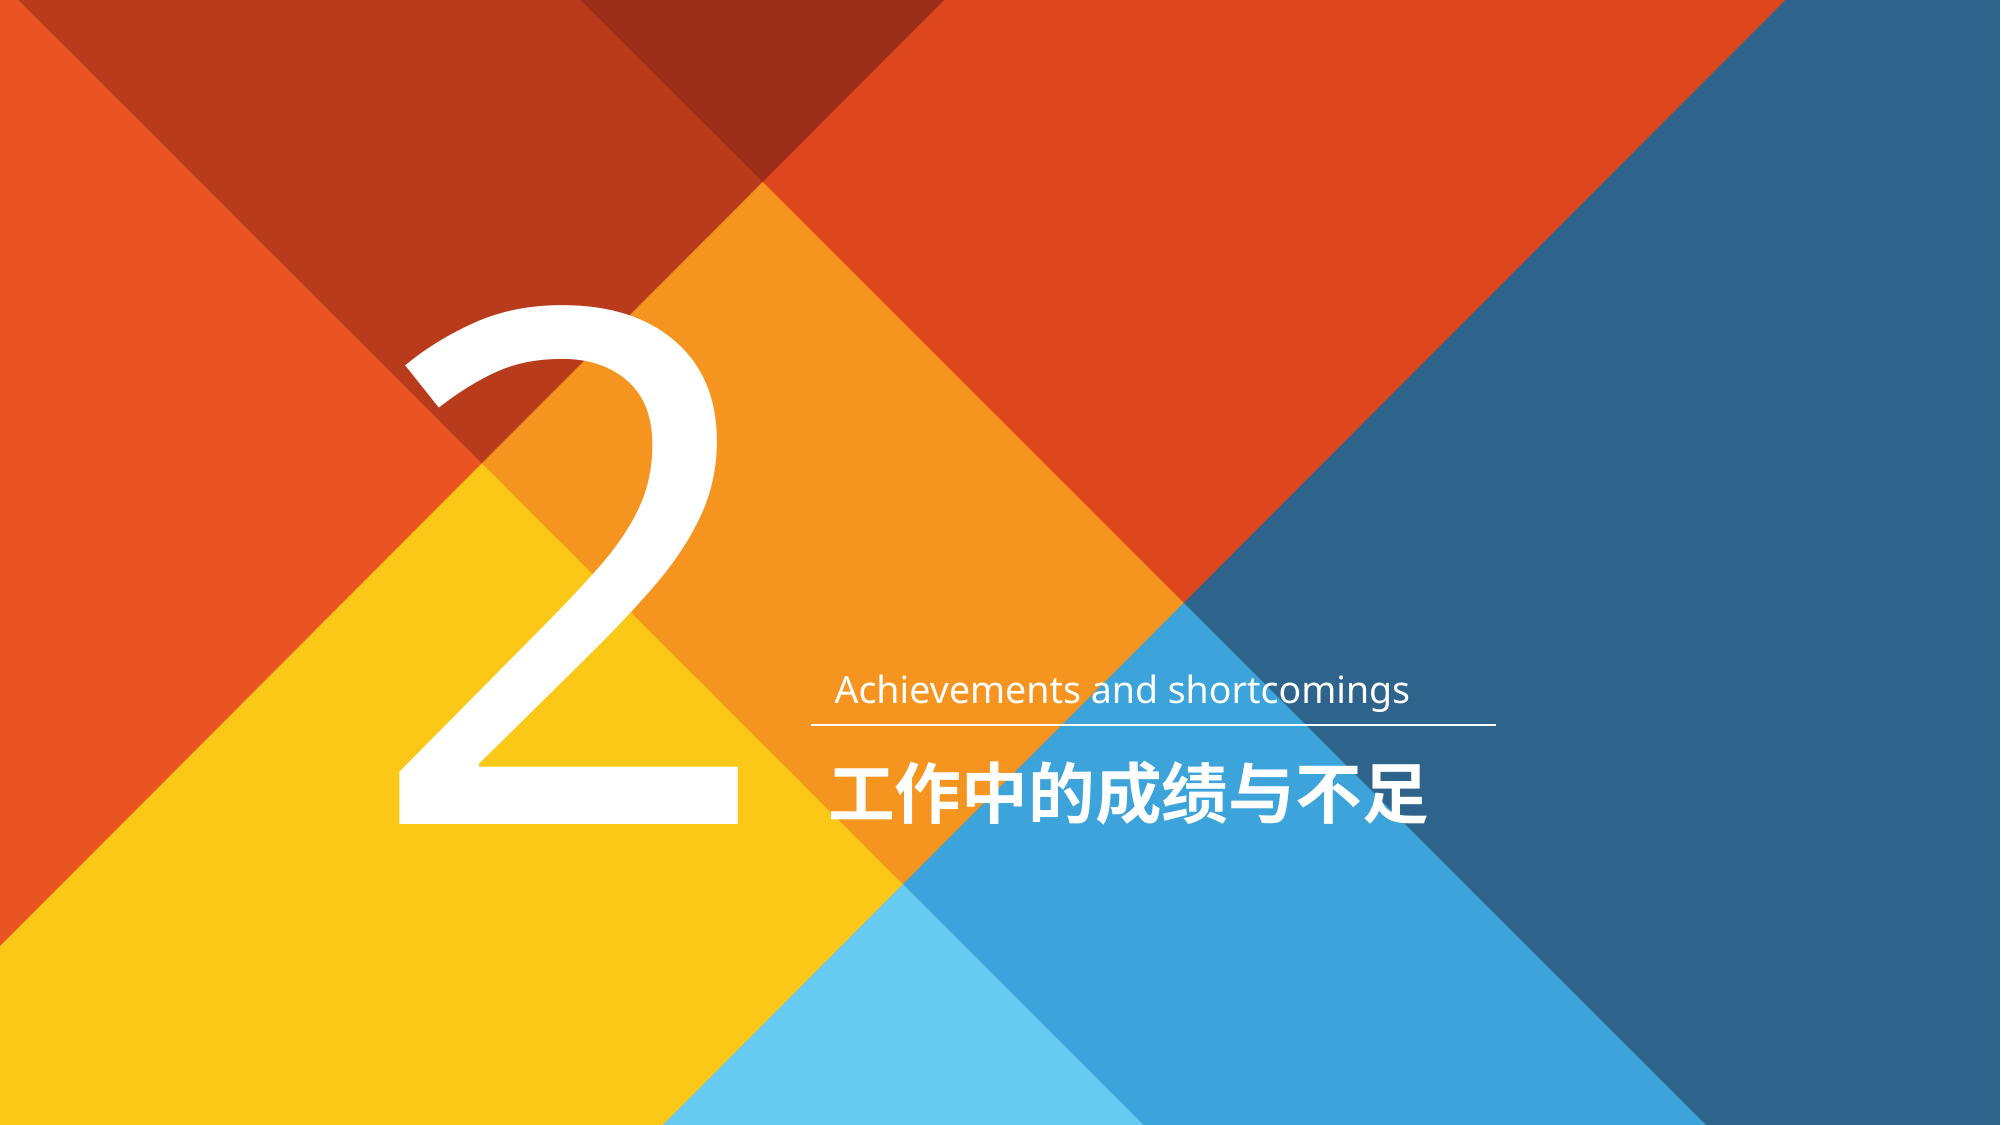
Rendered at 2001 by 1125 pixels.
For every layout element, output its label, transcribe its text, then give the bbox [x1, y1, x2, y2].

text_box 工作中的成绩与不足 [813, 744, 1444, 839]
picture [0, 0, 2000, 1125]
text_box Achievements and shortcomings [819, 658, 1426, 719]
text_box 2 [351, 100, 791, 976]
